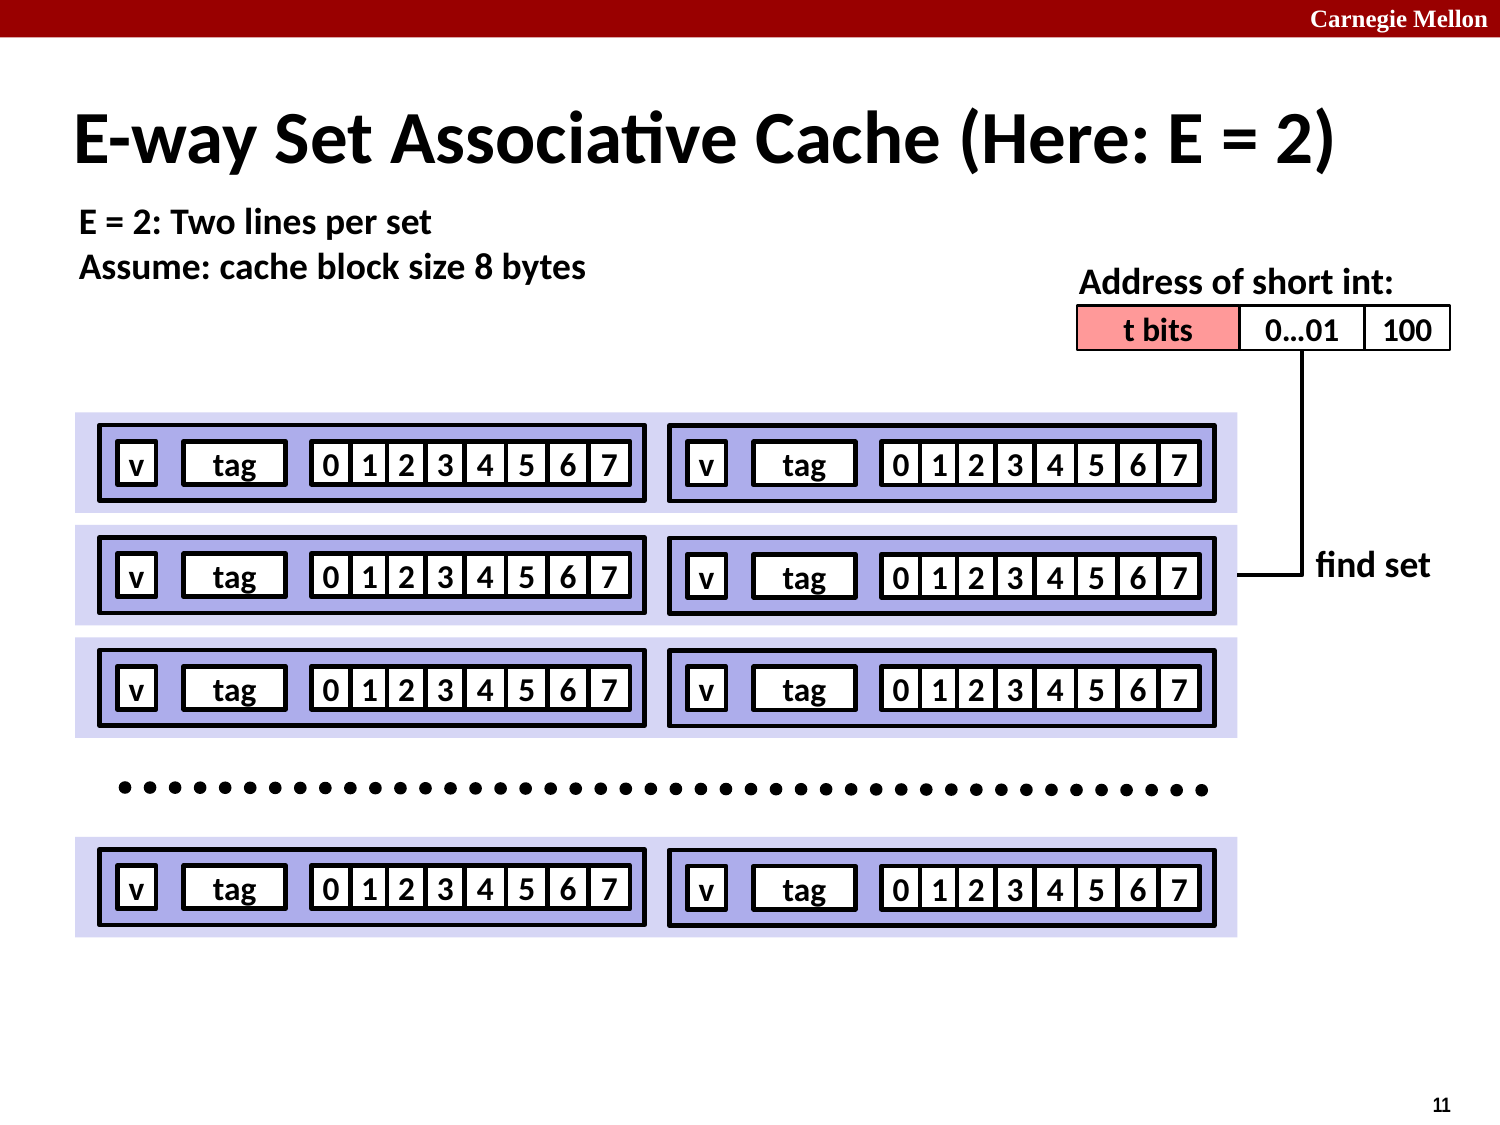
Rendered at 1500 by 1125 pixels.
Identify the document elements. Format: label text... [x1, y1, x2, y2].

text_box 6 [1118, 866, 1159, 910]
text_box 7 [589, 441, 630, 485]
text_box [99, 650, 645, 726]
text_box 0 [881, 666, 920, 710]
text_box tag [753, 866, 856, 910]
text_box tag [183, 865, 286, 909]
text_box 7 [1159, 666, 1200, 710]
text_box [99, 425, 645, 501]
text_box 7 [1159, 554, 1200, 598]
text_box 0 [311, 865, 350, 909]
text_box v [687, 866, 726, 910]
text_box 4 [464, 441, 506, 485]
text_box 1 [920, 554, 957, 598]
text_box 6 [548, 865, 589, 909]
text_box 2 [957, 866, 995, 910]
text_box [124, 787, 1208, 791]
text_box 5 [1076, 666, 1118, 710]
text_box 0 [881, 866, 920, 910]
text_box [75, 836, 1238, 938]
text_box 5 [506, 441, 548, 485]
text_box v [117, 441, 156, 485]
text_box 0 [311, 666, 350, 710]
text_box 0 [881, 554, 920, 598]
text_box 7 [589, 553, 630, 597]
text_box 6 [1118, 666, 1159, 710]
text_box tag [183, 666, 286, 710]
text_box 6 [1118, 554, 1159, 598]
text_box 3 [425, 865, 464, 909]
text_box 1 [920, 866, 957, 910]
text_box find set [1300, 532, 1447, 593]
text_box [75, 637, 1238, 738]
text_box 2 [387, 441, 425, 485]
title E-way Set Associative Cache (Here: E = 2) [58, 71, 1365, 197]
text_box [1156, 430, 1383, 496]
text_box 3 [425, 666, 464, 710]
text_box 0 [311, 553, 350, 597]
text_box 2 [387, 553, 425, 597]
text_box 1 [920, 441, 957, 485]
text_box 100 [1364, 305, 1450, 350]
text_box v [687, 666, 726, 710]
text_box 4 [464, 553, 506, 597]
text_box [669, 425, 1215, 502]
text_box 6 [548, 553, 589, 597]
text_box 6 [548, 441, 589, 485]
text_box 3 [995, 666, 1034, 710]
text_box v [687, 554, 726, 598]
text_box 5 [506, 865, 548, 909]
text_box 5 [506, 553, 548, 597]
text_box 7 [1159, 866, 1200, 910]
text_box [669, 538, 1215, 614]
text_box 4 [1034, 666, 1076, 710]
text_box v [117, 553, 156, 597]
text_box tag [753, 666, 856, 710]
text_box 5 [1076, 866, 1118, 910]
text_box Address of short int: [1063, 249, 1410, 310]
text_box 7 [589, 666, 630, 710]
text_box 2 [387, 666, 425, 710]
text_box 4 [1034, 441, 1076, 485]
text_box v [117, 865, 156, 909]
text_box tag [753, 441, 856, 485]
text_box 5 [506, 666, 548, 710]
text_box [99, 537, 645, 613]
text_box 4 [464, 666, 506, 710]
text_box 3 [425, 553, 464, 597]
text_box 0…01 [1239, 310, 1364, 350]
text_box 4 [1034, 866, 1076, 910]
text_box 6 [1118, 441, 1151, 485]
text_box tag [183, 441, 286, 485]
text_box 1 [350, 666, 387, 710]
text_box 4 [1034, 554, 1076, 598]
text_box [669, 849, 1215, 926]
text_box 3 [425, 441, 464, 485]
text_box tag [183, 553, 286, 597]
text_box 3 [995, 441, 1034, 485]
text_box 4 [464, 865, 506, 909]
text_box 5 [1076, 554, 1118, 598]
text_box 6 [548, 666, 589, 710]
text_box 2 [957, 441, 995, 485]
text_box t bits [1077, 310, 1239, 350]
text_box 0 [881, 441, 920, 485]
text_box 2 [387, 865, 425, 909]
text_box [75, 524, 1238, 626]
text_box 2 [957, 666, 995, 710]
text_box 1 [350, 553, 387, 597]
text_box 1 [350, 865, 387, 909]
text_box 7 [589, 865, 630, 909]
text_box 1 [920, 666, 957, 710]
text_box tag [753, 554, 856, 598]
text_box E = 2: Two lines per set Assume: cache block size 8 bytes [64, 189, 602, 295]
text_box [669, 650, 1215, 727]
text_box 1 [350, 441, 387, 485]
text_box v [117, 666, 156, 710]
text_box v [687, 441, 726, 485]
text_box 2 [957, 554, 995, 598]
text_box 5 [1076, 441, 1118, 485]
text_box 3 [995, 554, 1034, 598]
text_box [75, 412, 1238, 513]
text_box [99, 849, 645, 925]
text_box 0 [311, 441, 350, 485]
text_box 3 [995, 866, 1034, 910]
